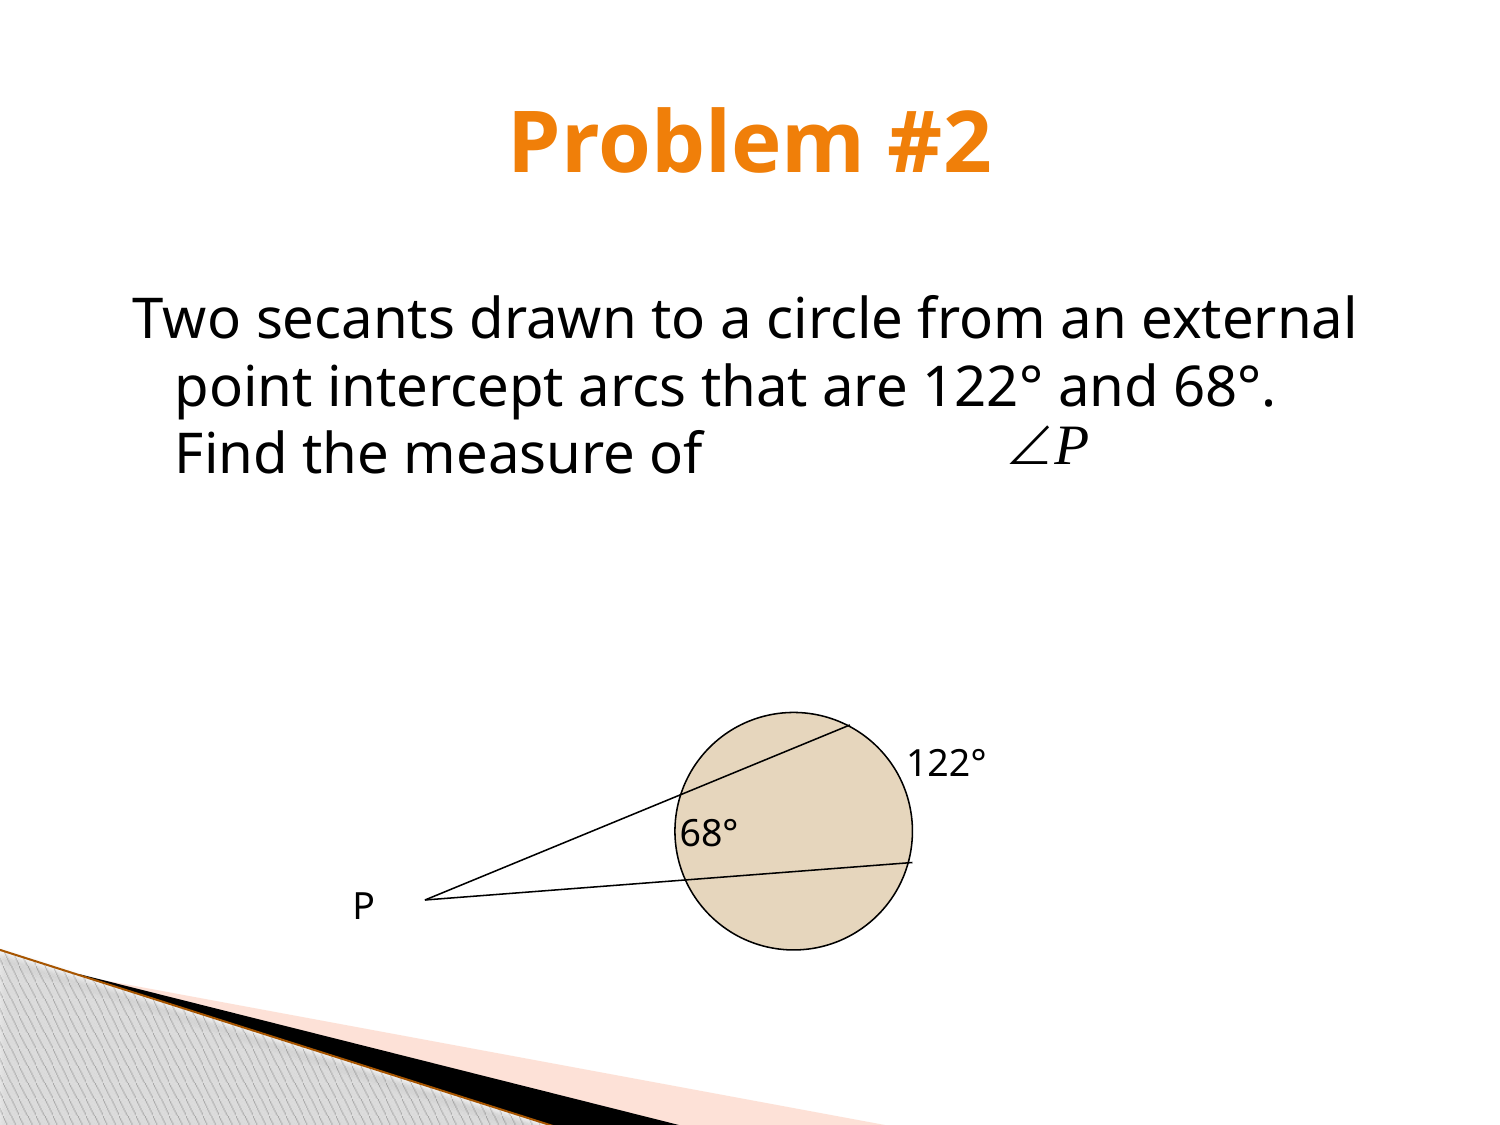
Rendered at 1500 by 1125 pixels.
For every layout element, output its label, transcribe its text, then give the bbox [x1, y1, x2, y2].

text_box 68° [664, 801, 878, 862]
list Two secants drawn to a circle from an external point intercept arcs that are 122° and 68°. Find the measure of [99, 275, 1375, 950]
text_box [999, 412, 1101, 489]
text_box P [337, 874, 438, 935]
text_box [678, 712, 913, 950]
text_box 122° [891, 731, 1104, 792]
title Problem #2 [75, 45, 1425, 233]
